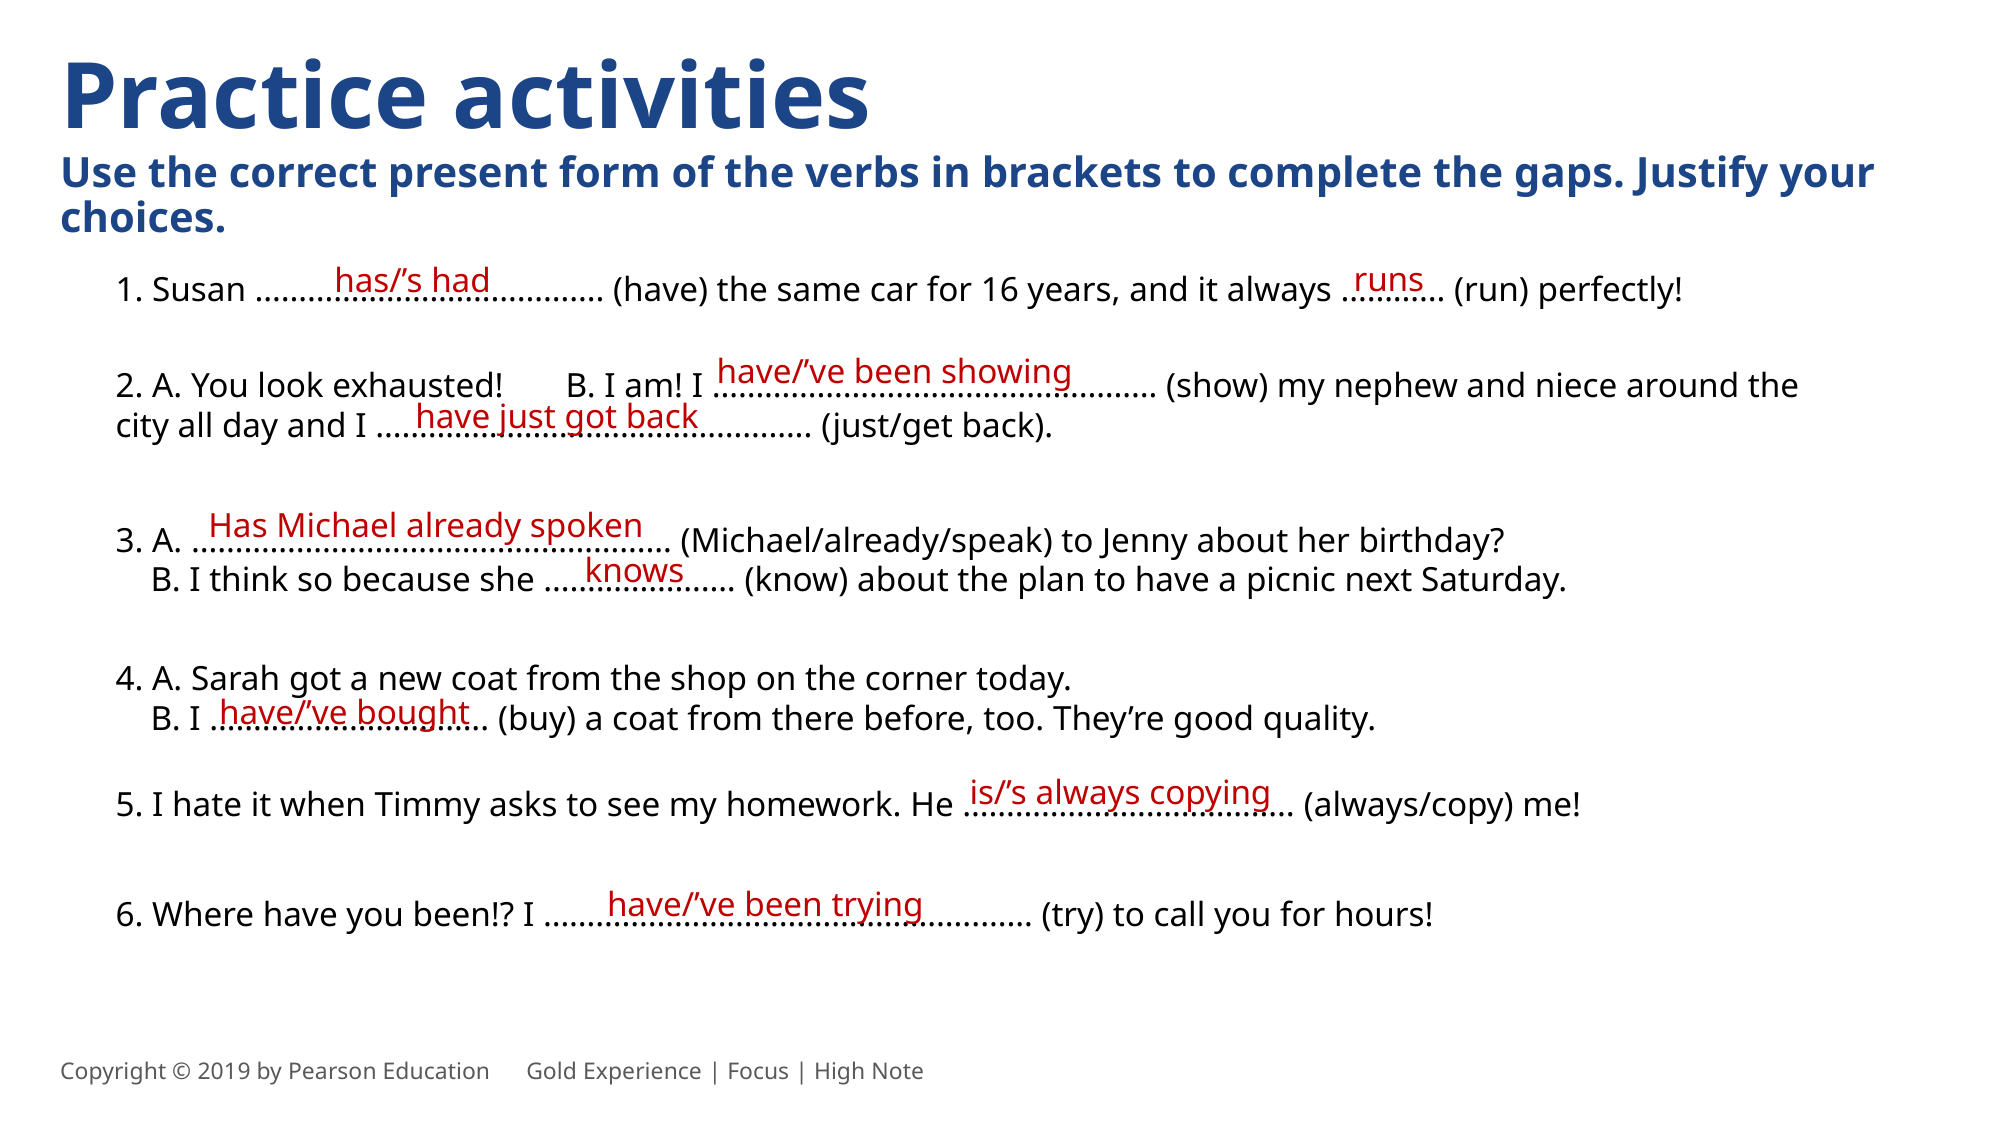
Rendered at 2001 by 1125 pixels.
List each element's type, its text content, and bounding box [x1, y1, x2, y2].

text_box have/’ve been showing [701, 342, 1174, 399]
text_box 5. I hate it when Timmy asks to see my homework. He ……………………………….. (always/copy) me! [100, 775, 1845, 832]
text_box knows [569, 541, 741, 597]
text_box 1. Susan …………………………………. (have) the same car for 16 years, and it always ………… (run) perfectly! [100, 261, 1865, 317]
text_box 2. A. You look exhausted! B. I am! I …………………………………………… (show) my nephew and niece around the city all day and I ………………………………………….. (just/get back). [100, 356, 1845, 453]
text_box have just got back [400, 388, 777, 440]
text_box 3. A. ………………………………….…………… (Michael/already/speak) to Jenny about her birthday? B. I think so because she …………………. (know) about the plan to have a picnic next Saturday. [100, 511, 1845, 608]
text_box have/’ve been trying [592, 875, 996, 932]
text_box Use the correct present form of the verbs in brackets to complete the gaps. Justify your choices. [45, 144, 1960, 213]
text_box have/’ve bought [204, 683, 521, 739]
text_box 4. A. Sarah got a new coat from the shop on the corner today. B. I ………………………….. (buy) a coat from there before, too. They’re good quality. [100, 649, 1845, 746]
text_box runs [1338, 250, 1464, 307]
text_box has/’s had [319, 251, 555, 308]
text_box is/’s always copying [954, 763, 1339, 819]
text_box Practice activities [45, 41, 1153, 144]
footer Copyright © 2019 by Pearson Education Gold Experience | Focus | High Note [45, 1040, 1084, 1101]
text_box 6. Where have you been!? I …………………………………………..…… (try) to call you for hours! [100, 885, 1845, 942]
text_box Has Michael already spoken [193, 496, 741, 552]
